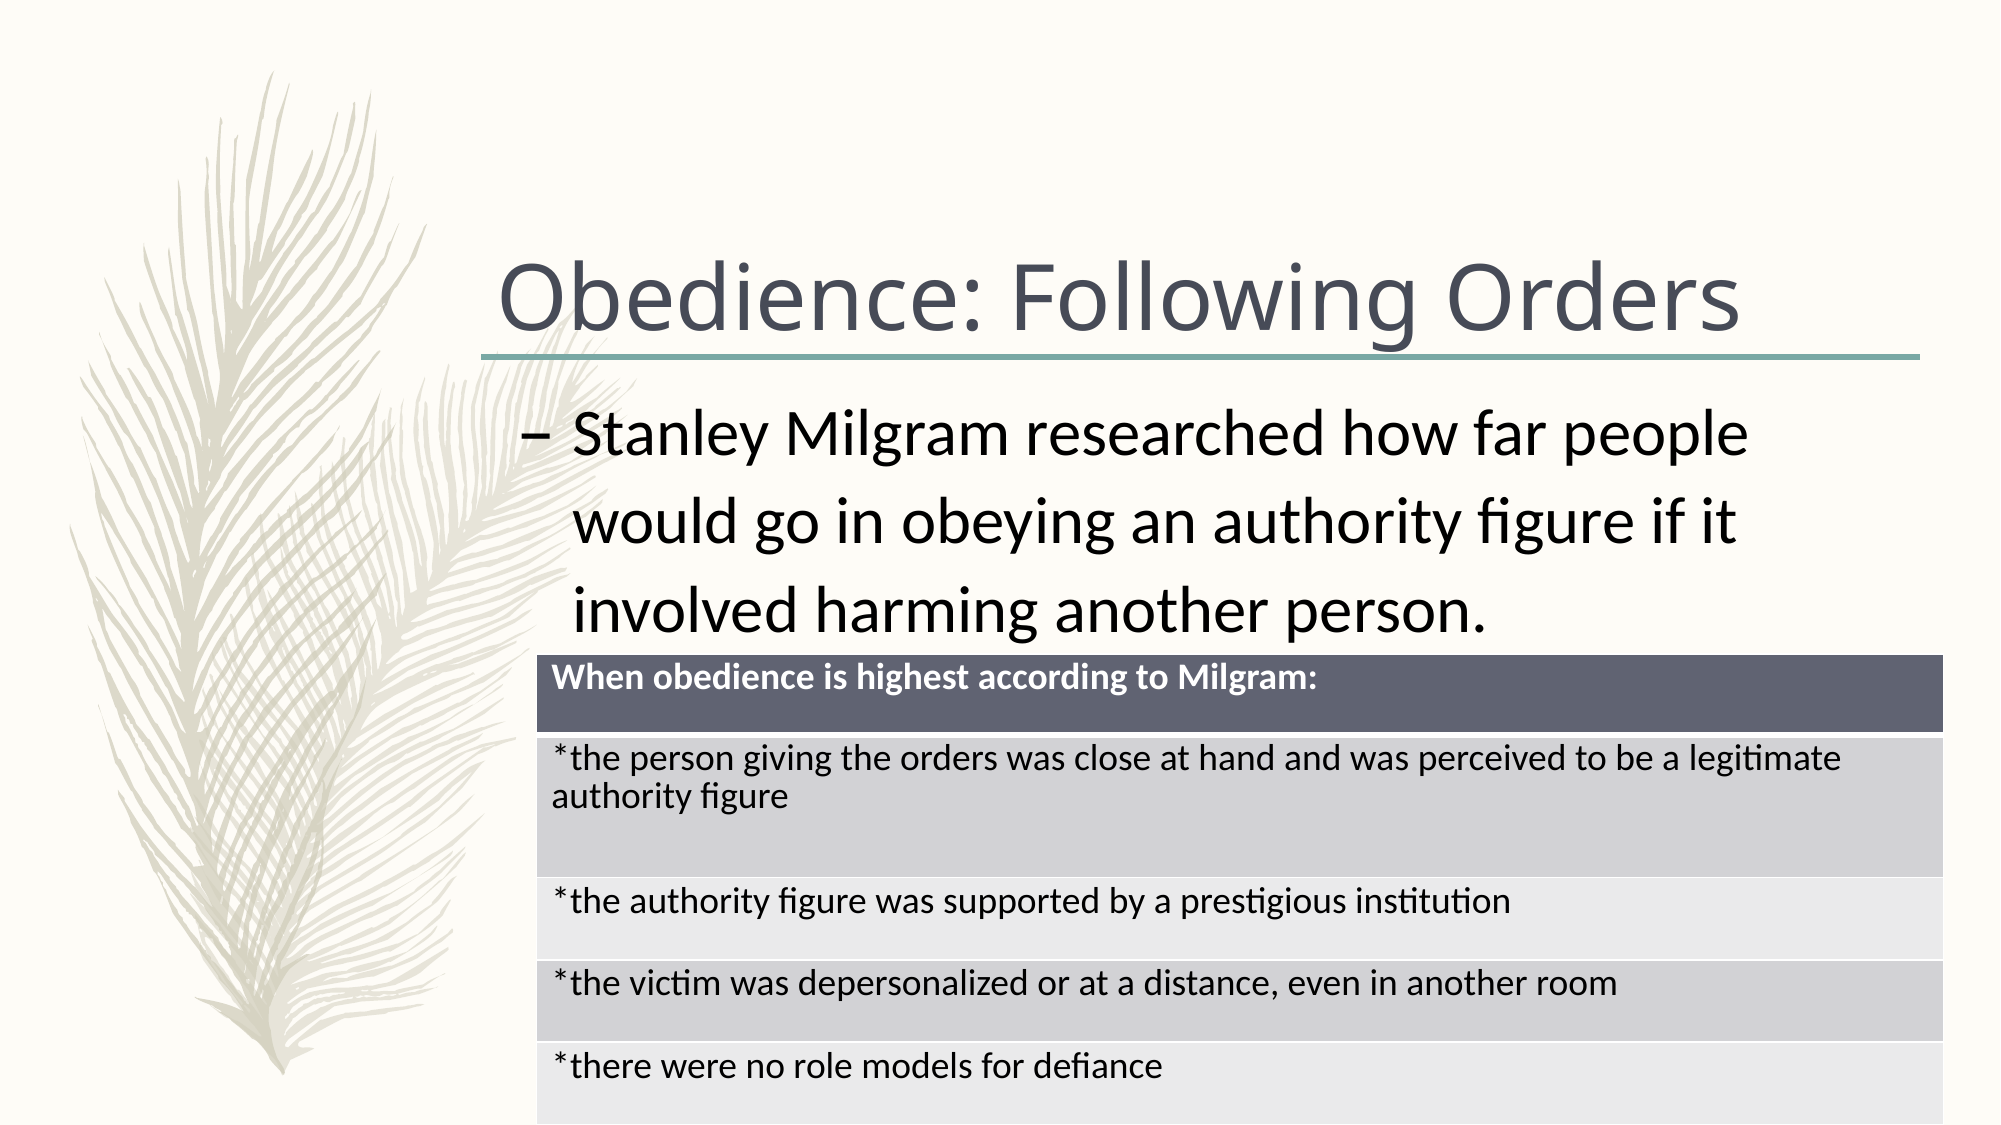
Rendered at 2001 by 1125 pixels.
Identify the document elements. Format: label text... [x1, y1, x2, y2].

list Stanley Milgram researched how far people would go in obeying an authority figure if it involved harming another person. [504, 372, 1944, 1125]
table_cell *the authority figure was supported by a prestigious institution [537, 878, 1943, 959]
table_cell *there were no role models for defiance [537, 1043, 1943, 1124]
table_header When obedience is highest according to Milgram: [537, 655, 1943, 732]
table_cell *the victim was depersonalized or at a distance, even in another room [537, 961, 1943, 1041]
title Obedience: Following Orders [481, 235, 1920, 492]
table_cell *the person giving the orders was close at hand and was perceived to be a legitimate authority figure [537, 738, 1943, 877]
